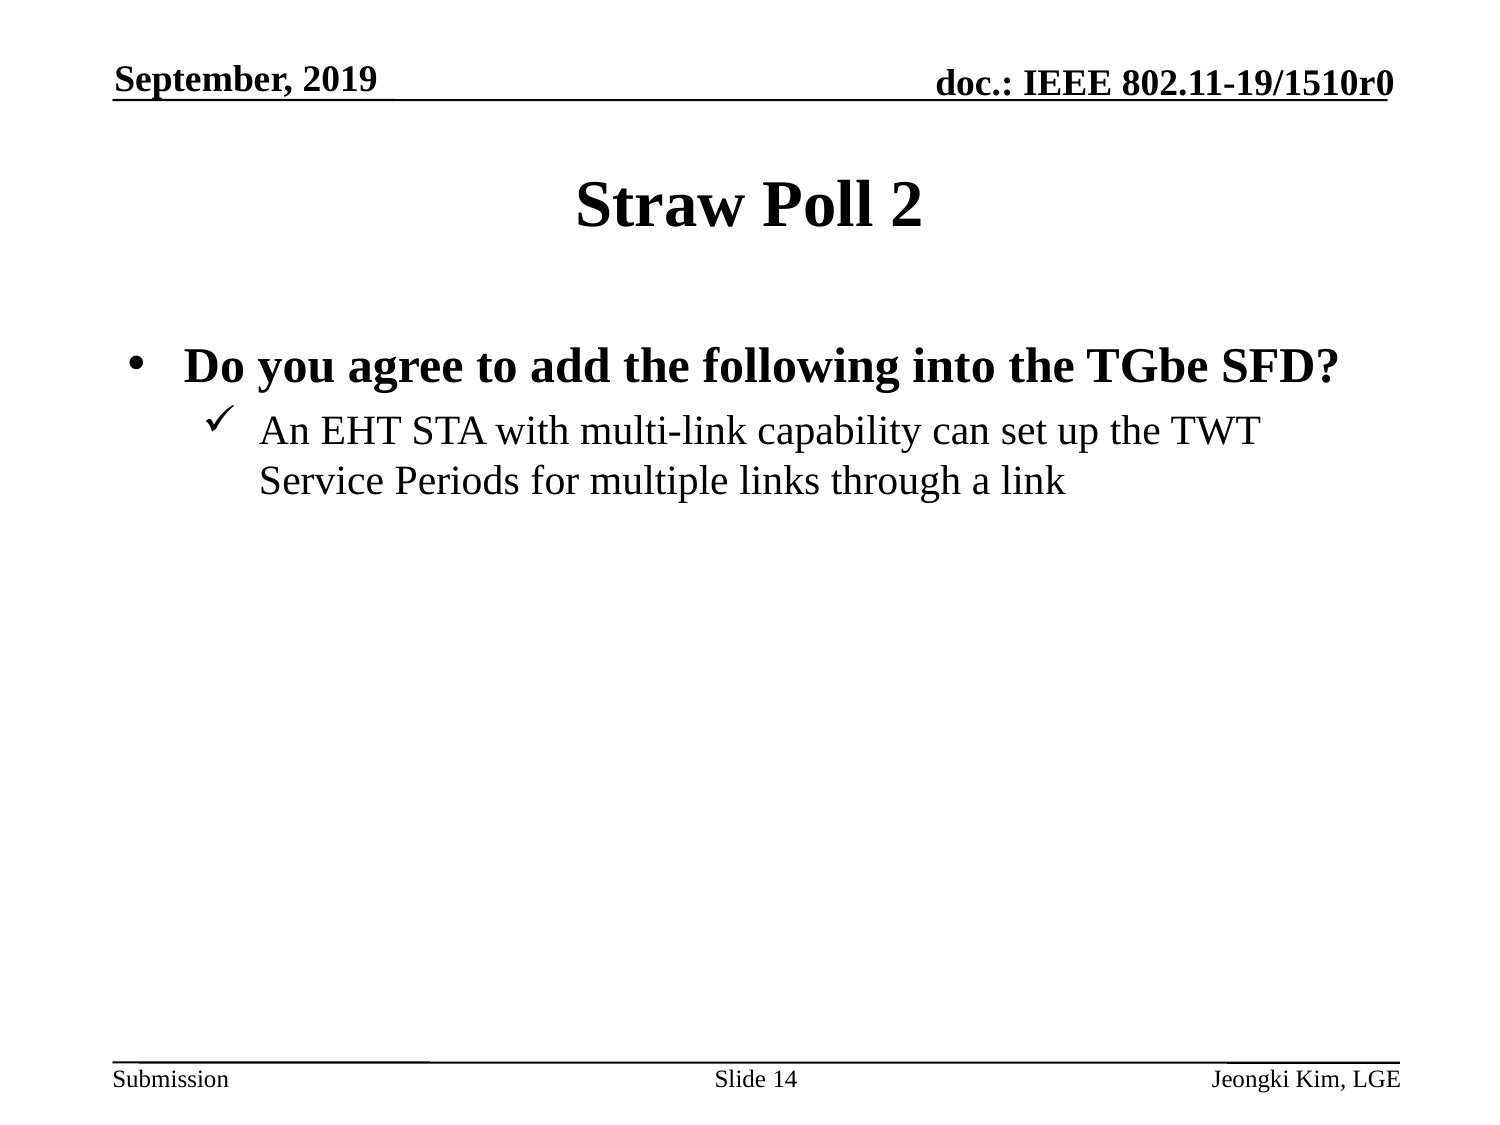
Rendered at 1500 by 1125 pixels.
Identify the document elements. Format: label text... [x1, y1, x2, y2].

title Straw Poll 2 [112, 112, 1388, 288]
footer Jeongki Kim, LGE [878, 1061, 1402, 1093]
list Do you agree to add the following into the TGbe SFD? An EHT STA with multi-link capability can set up the TWT Service Periods for multiple links through a link [112, 324, 1388, 1000]
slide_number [114, 54, 423, 100]
slide_number Slide 14 [712, 1061, 800, 1123]
